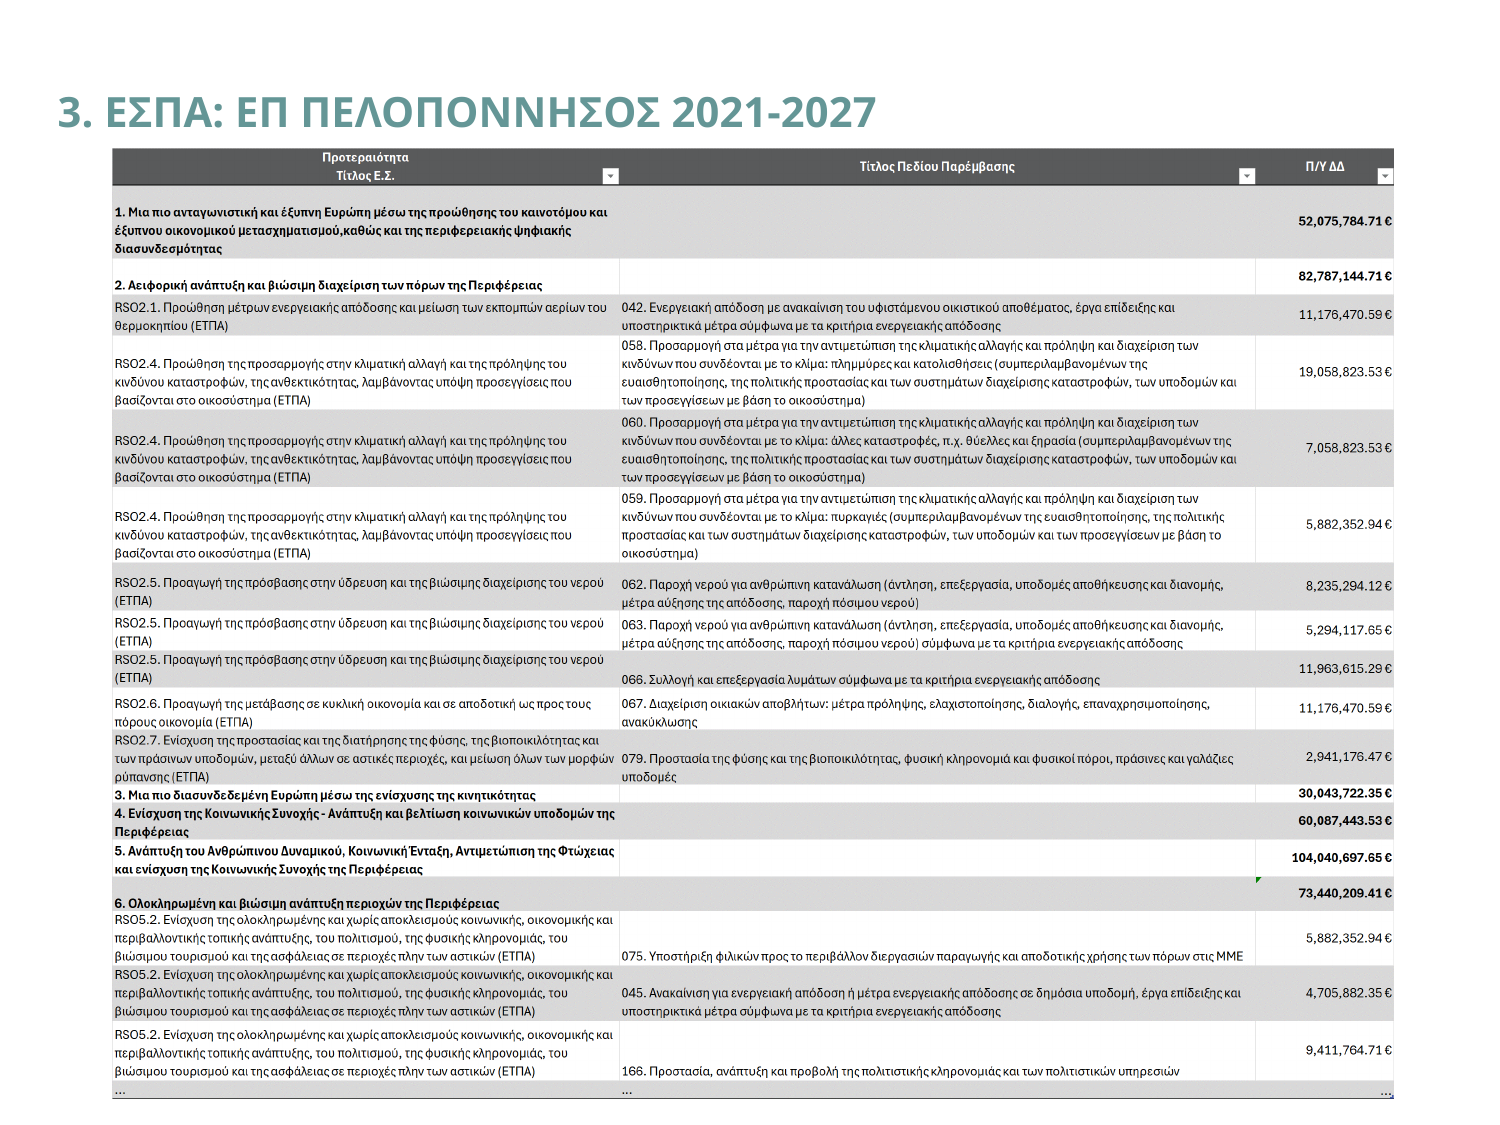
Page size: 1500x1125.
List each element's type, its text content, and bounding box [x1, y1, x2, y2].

picture [111, 148, 1394, 1099]
text_box 3. ΕΣΠΑ: ΕΠ ΠΕΛΟΠΟΝΝΗΣΟΣ 2021-2027 [42, 54, 1458, 167]
